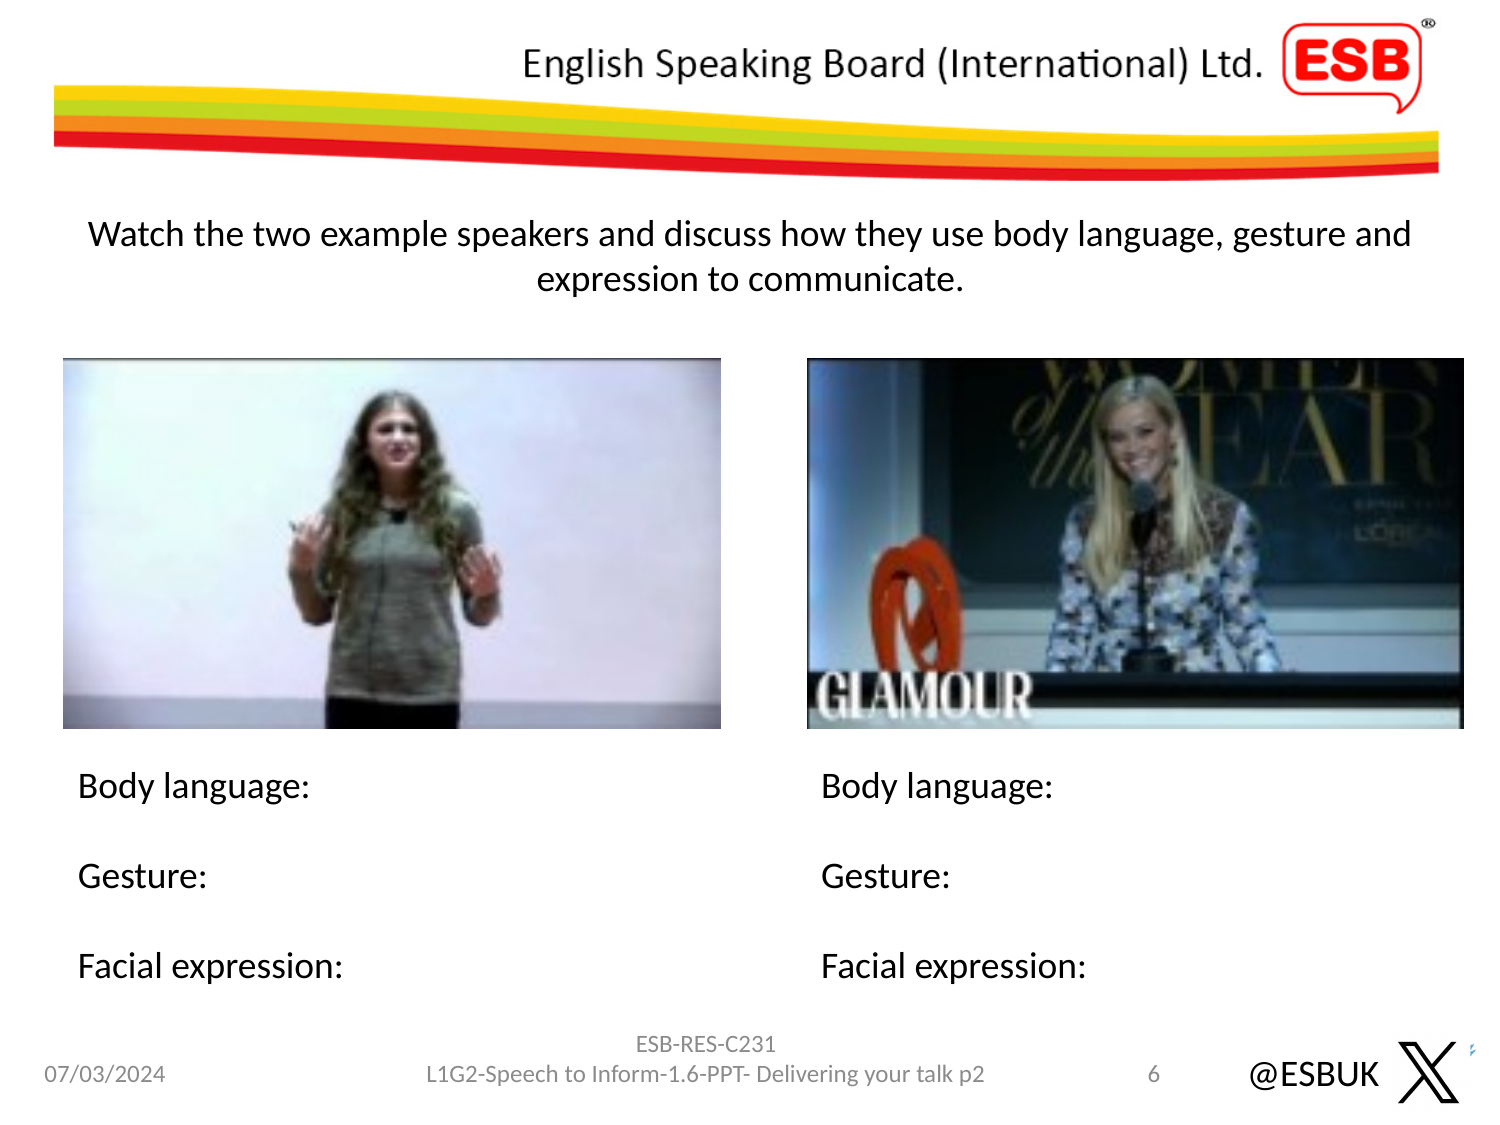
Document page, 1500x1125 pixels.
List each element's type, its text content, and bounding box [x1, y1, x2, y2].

picture [1390, 1029, 1476, 1116]
picture [0, 0, 1500, 189]
text_box Body language: Gesture: Facial expression: [63, 753, 721, 994]
text_box Body language: Gesture: Facial expression: [806, 753, 1464, 994]
slide_number 6 [930, 1042, 1176, 1103]
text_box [806, 358, 1464, 730]
footer ESB-RES-C231 L1G2-Speech to Inform-1.6-PPT- Delivering your talk p2 [395, 1042, 930, 1103]
text_box Watch the two example speakers and discuss how they use body language, gesture and expression to communicate. [65, 201, 1437, 306]
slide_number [29, 1042, 367, 1103]
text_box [63, 358, 721, 730]
